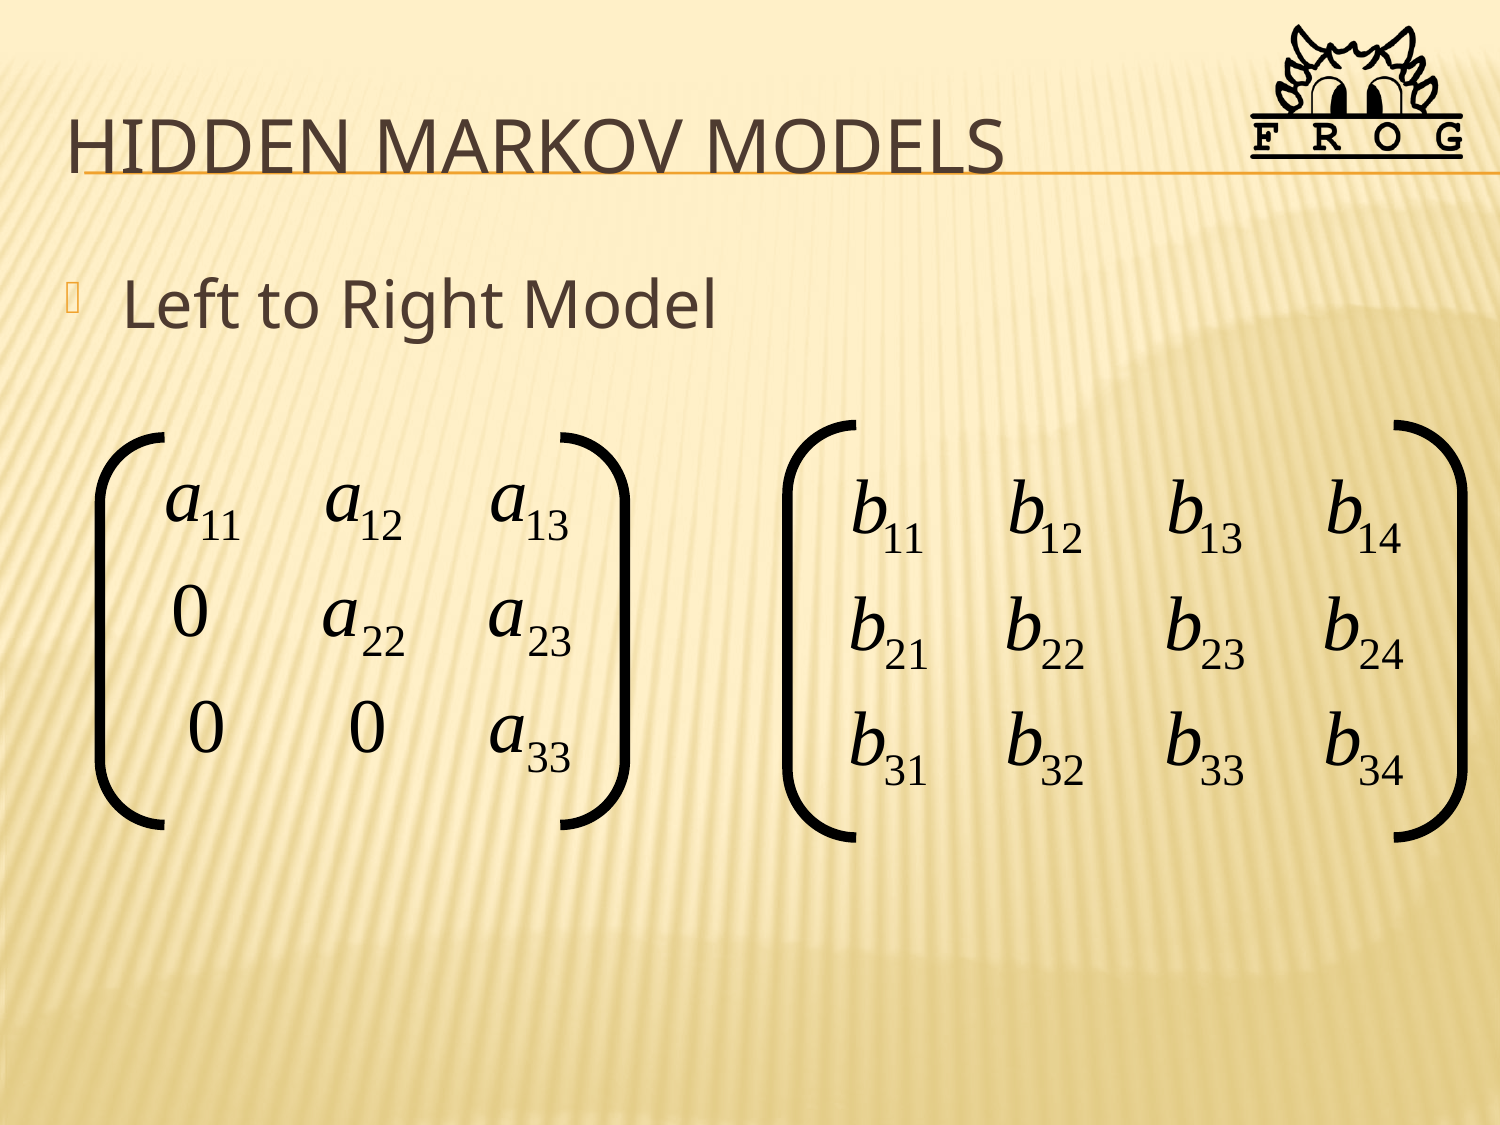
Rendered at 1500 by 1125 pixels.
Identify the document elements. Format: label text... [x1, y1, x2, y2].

title Hidden Markov Models [50, 75, 1475, 213]
picture [1249, 24, 1463, 159]
list Left to Right Model [50, 254, 1475, 998]
text_box [786, 424, 1464, 833]
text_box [838, 449, 1426, 927]
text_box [152, 437, 701, 902]
text_box [99, 438, 149, 822]
